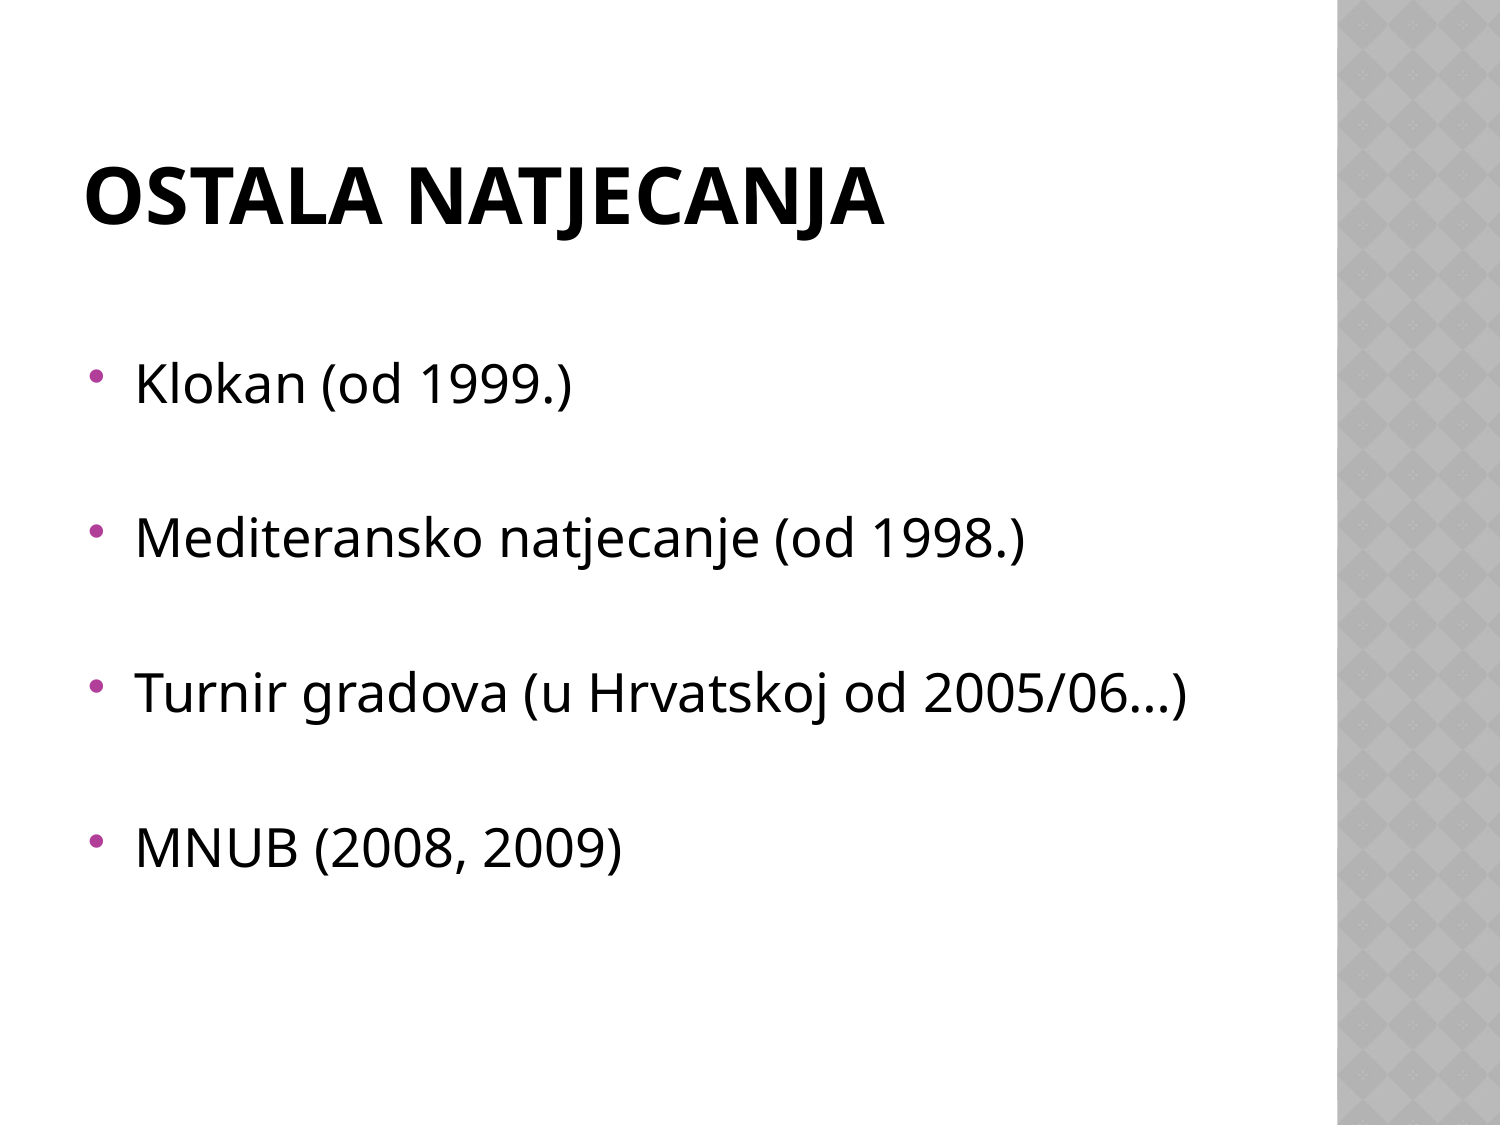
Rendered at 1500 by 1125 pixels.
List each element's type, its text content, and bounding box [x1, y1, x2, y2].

title Ostala natjecanja [75, 52, 1263, 240]
list Klokan (od 1999.) Mediteransko natjecanje (od 1998.) Turnir gradova (u Hrvatskoj od 2005/06…) MNUB (2008, 2009) [75, 264, 1263, 1059]
